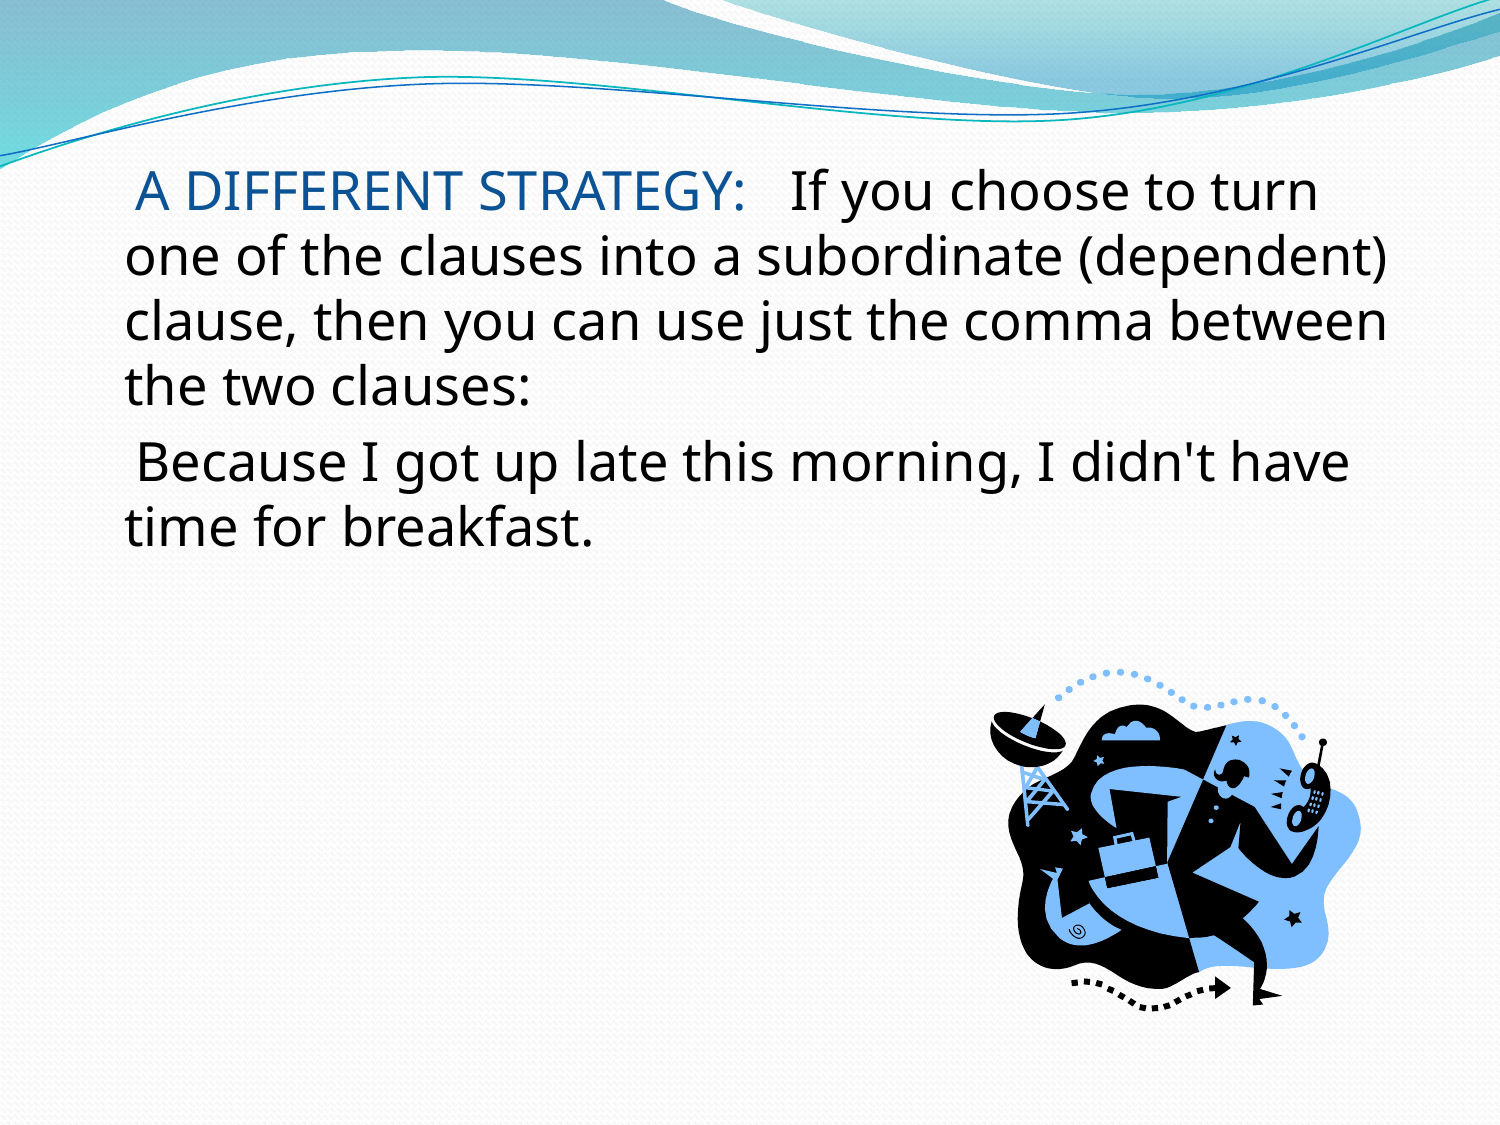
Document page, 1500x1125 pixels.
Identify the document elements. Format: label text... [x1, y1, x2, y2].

picture [985, 668, 1365, 1012]
list A DIFFERENT STRATEGY: If you choose to turn one of the clauses into a subordinate (dependent) clause, then you can use just the comma between the two clauses: Because I got up late this morning, I didn't have time for breakfast. [64, 149, 1415, 845]
